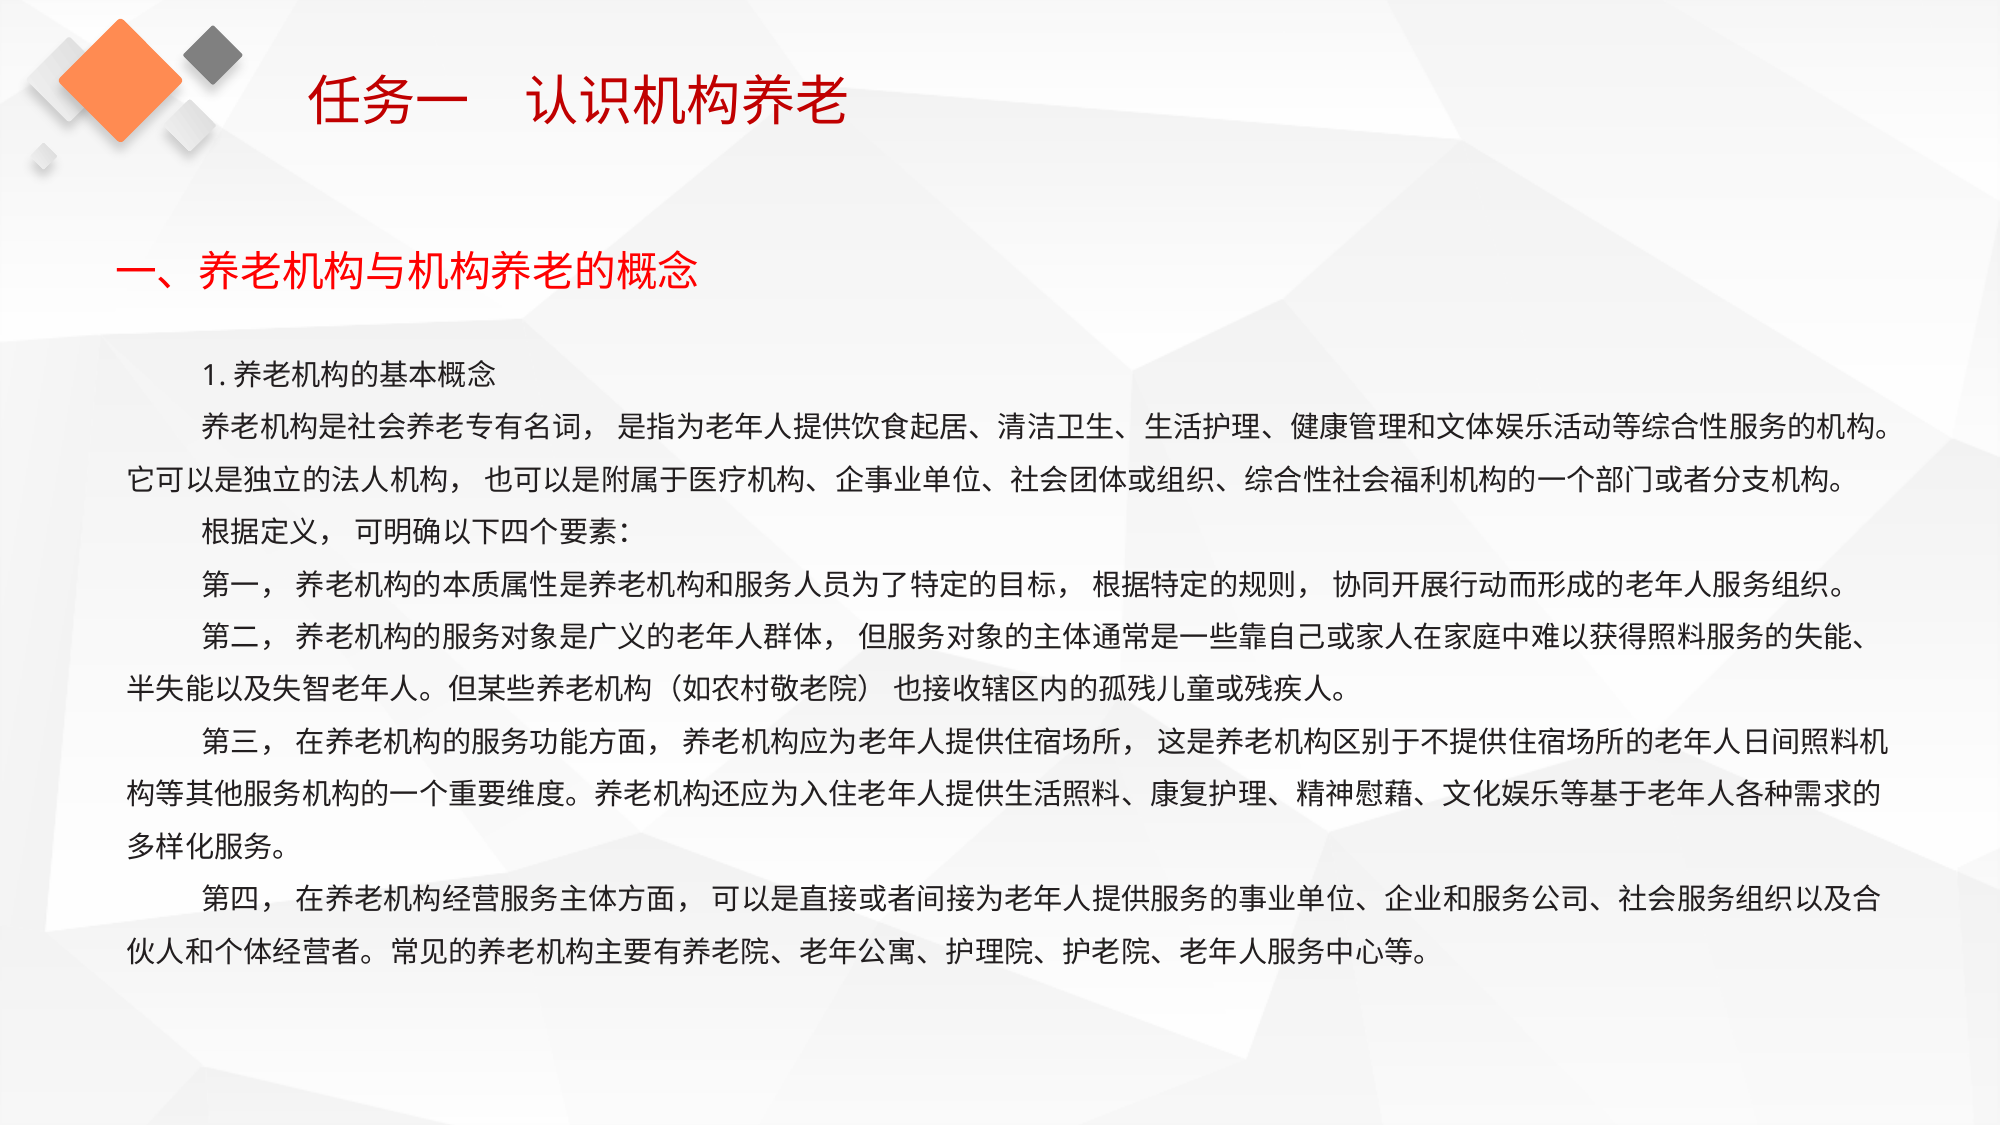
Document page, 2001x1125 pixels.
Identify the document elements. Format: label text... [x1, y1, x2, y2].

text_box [34, 33, 235, 166]
text_box 任务一 认识机构养老 [292, 58, 1380, 139]
text_box 1.养老机构的基本概念 养老机构是社会养老专有名词， 是指为老年人提供饮食起居、清洁卫生、生活护理、健康管理和文体娱乐活动等综合性服务的机构。它可以是独立的法人机构， 也可以是附属于医疗机构、企事业单位、社会团体或组织、综合性社会福利机构的一个部门或者分支机构。 根据定义， 可明确以下四个要素： 第一， 养老机构的本质属性是养老机构和服务人员为了特定的目标， 根据特定的规则， 协同开展行动而形成的老年人服务组织。 第二， 养老机构的服务对象是广义的老年人群体， 但服务对象的主体通常是一些靠自己或家人在家庭中难以获得照料服务的失能、半失能以及失智老年人。但某些养老机构（如农村敬老院） 也接收辖区内的孤残儿童或残疾人。 第三， 在养老机构的服务功能方面， 养老机构应为老年人提供住宿场所， 这是养老机构区别于不提供住宿场所的老年人日间照料机构等其他服务机构的一个重要维度。养老机构还应为入住老年人提供生活照料、康复护理、精神慰藉、文化娱乐等基于老年人各种需求的多样化服务。 第四， 在养老机构经营服务主体方面， 可以是直接或者间接为老年人提供服务的事业单位、企业和服务公司、社会服务组织以及合伙人和个体经营者。常见的养老机构主要有养老院、老年公寓、护理院、护老院、老年人服务中心等。 [111, 331, 1926, 976]
picture [0, 0, 2000, 1125]
text_box 一、养老机构与机构养老的概念 [100, 236, 1188, 302]
